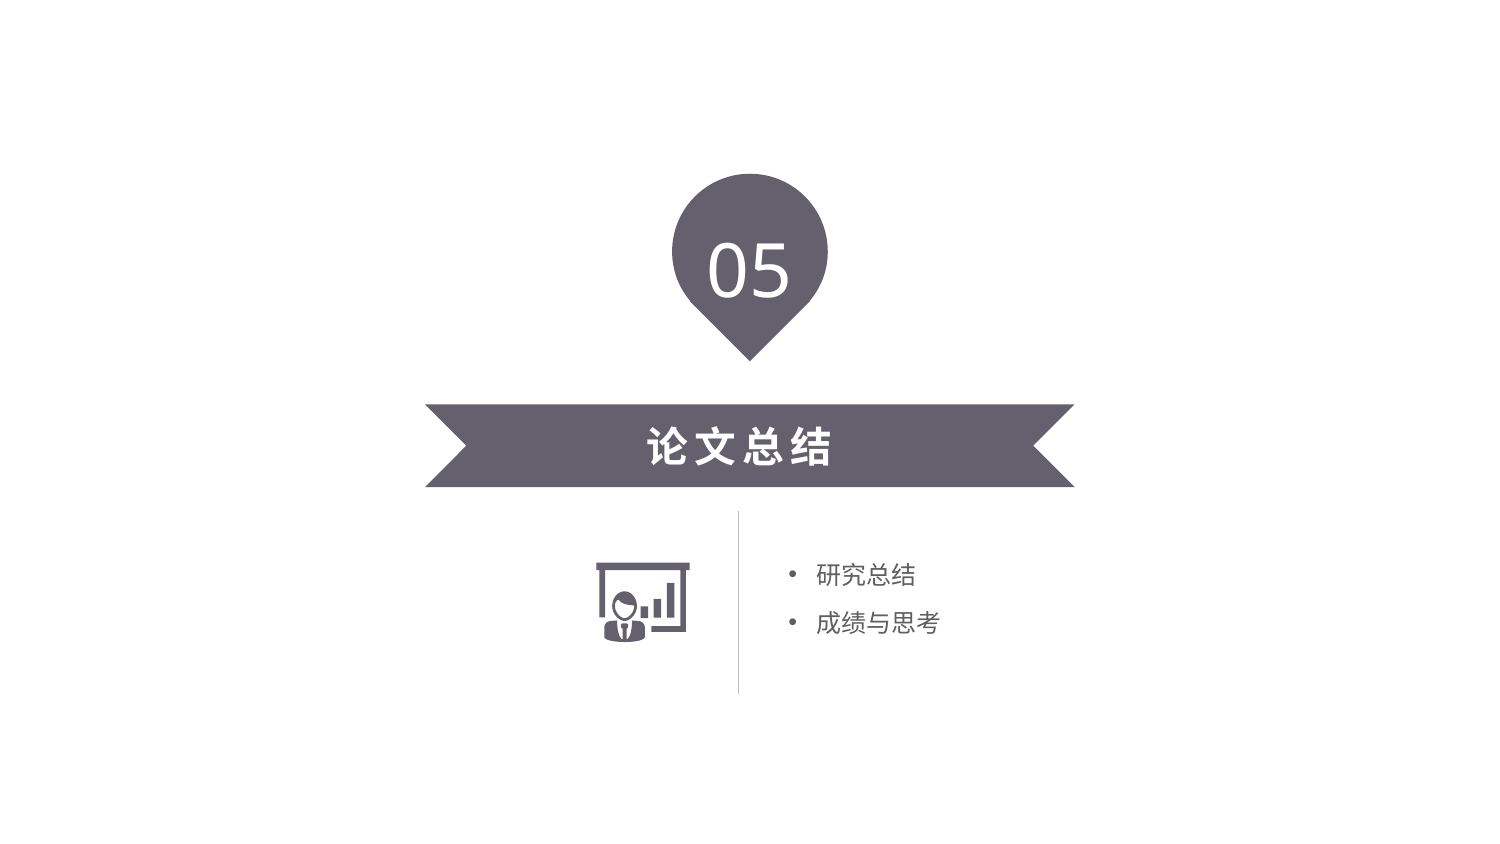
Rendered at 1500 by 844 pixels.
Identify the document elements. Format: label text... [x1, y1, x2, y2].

text_box [596, 562, 690, 632]
text_box [604, 620, 645, 643]
text_box 论文总结 [480, 412, 999, 478]
text_box [422, 403, 1078, 489]
text_box 研究总结 [773, 551, 1057, 597]
text_box 05 [671, 172, 829, 363]
text_box 成绩与思考 [773, 599, 1057, 645]
